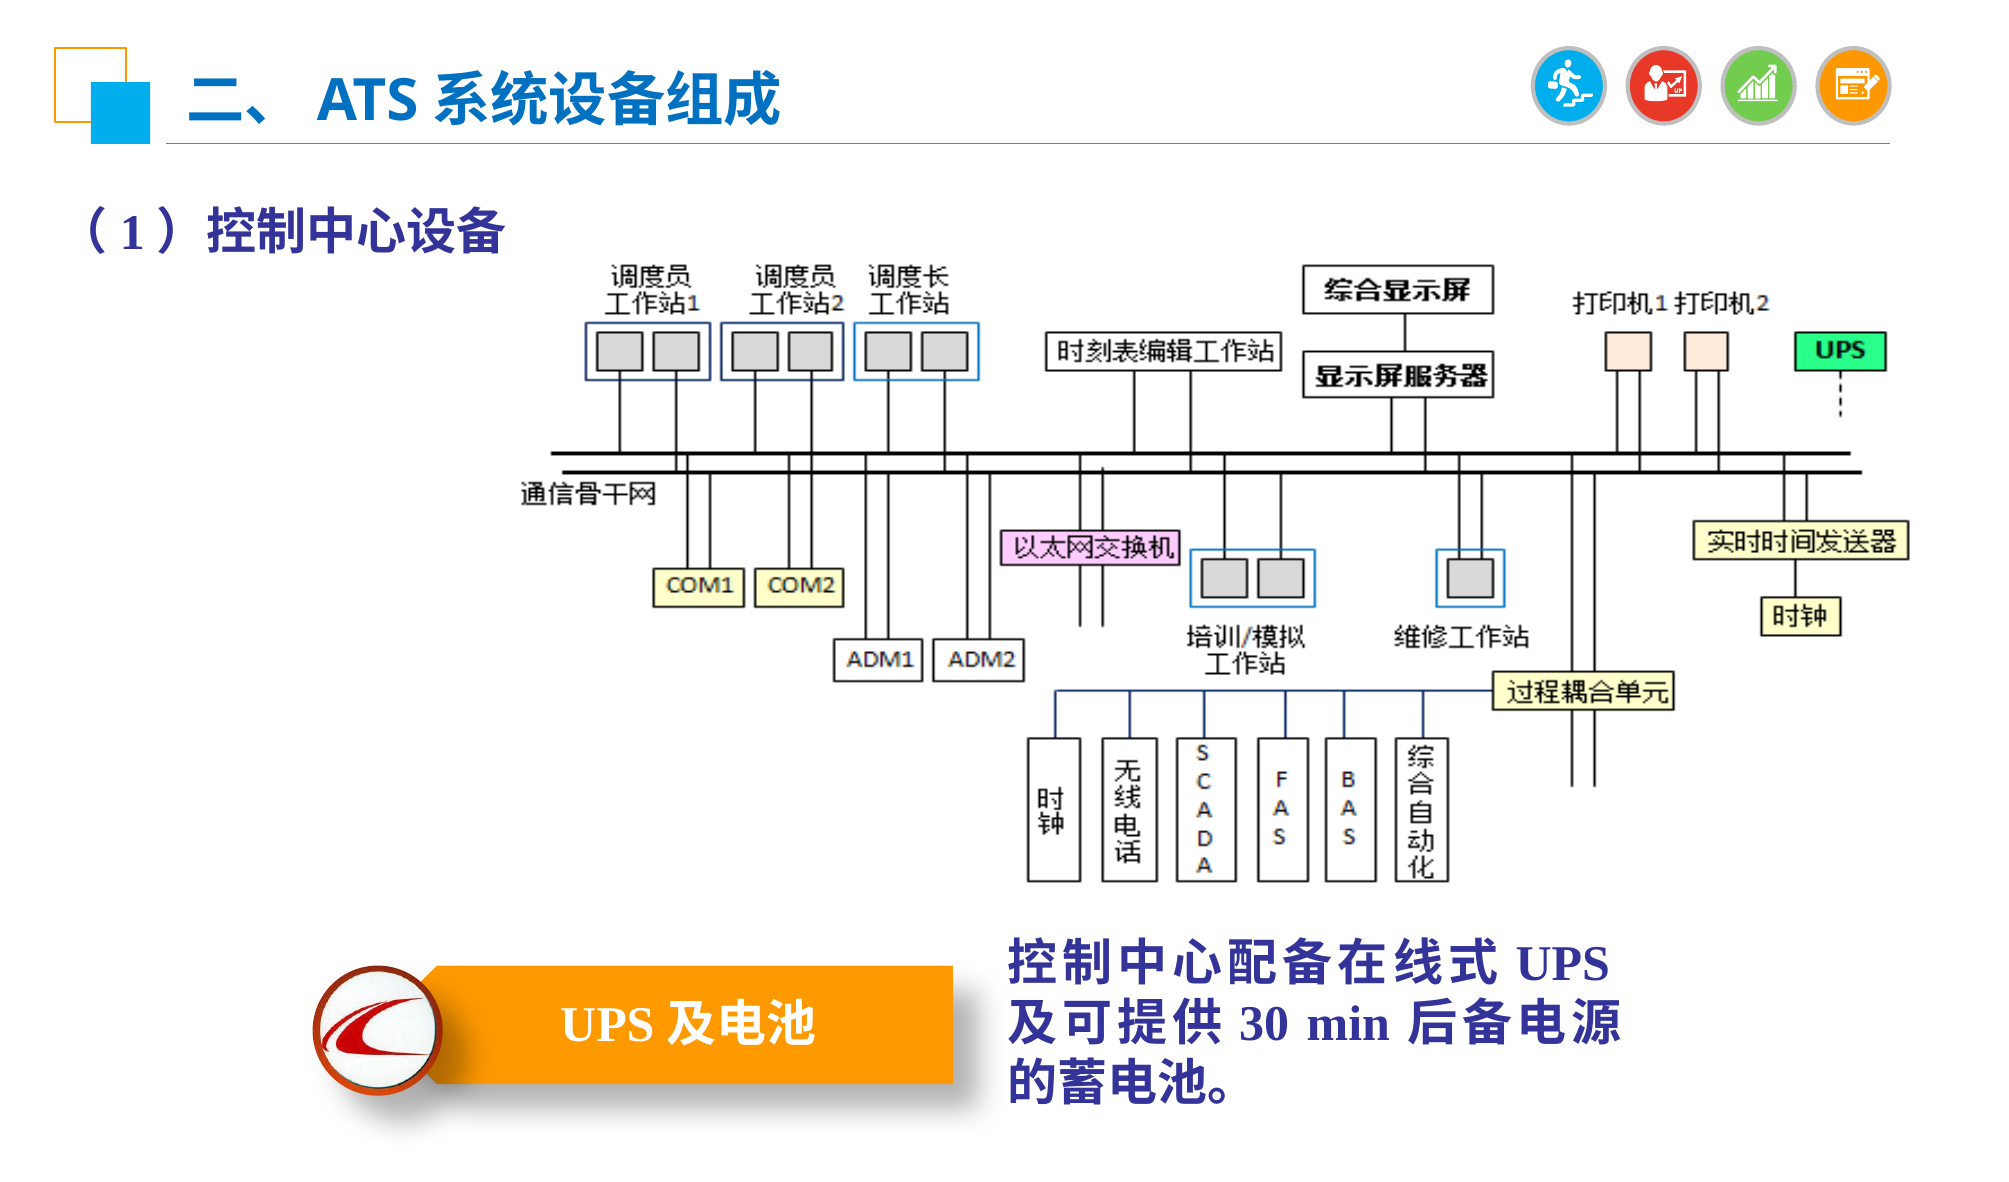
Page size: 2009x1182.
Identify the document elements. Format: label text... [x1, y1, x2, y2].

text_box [312, 965, 954, 1096]
text_box 控制中心配备在线式UPS及可提供30 min后备电源的蓄电池。 [992, 923, 1637, 1119]
text_box 二、ATS系统设备组成 [165, 51, 803, 142]
picture [511, 250, 1919, 896]
text_box （1）控制中心设备 [43, 192, 1403, 267]
